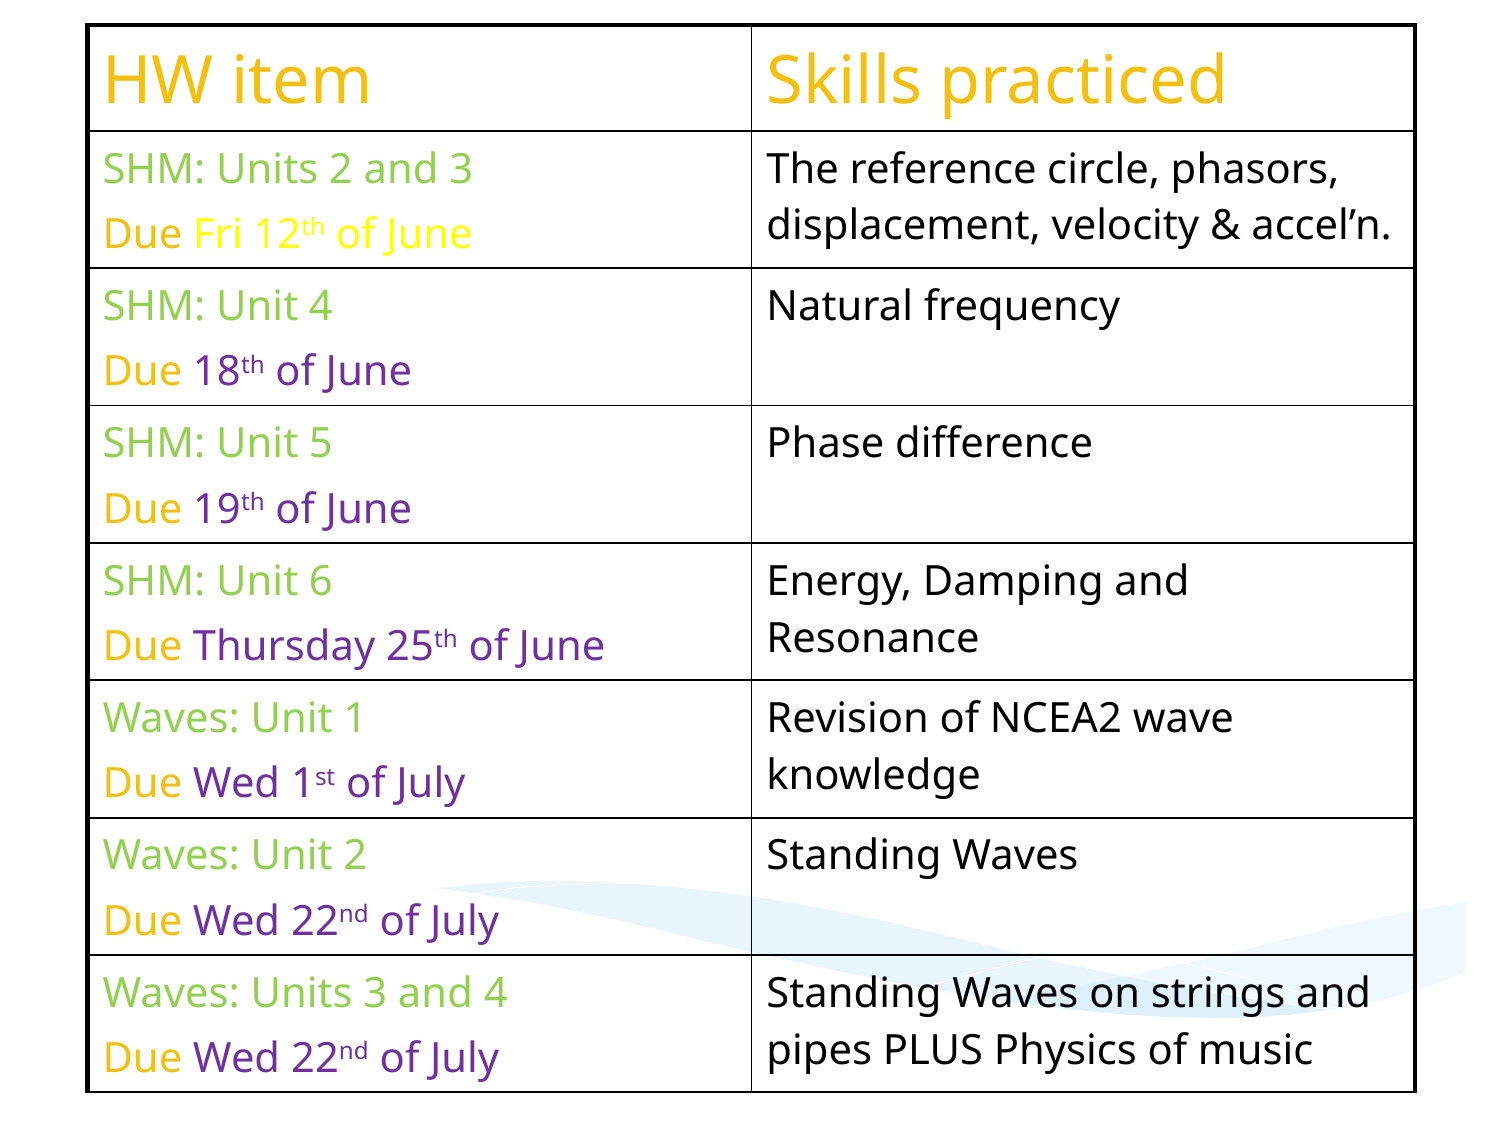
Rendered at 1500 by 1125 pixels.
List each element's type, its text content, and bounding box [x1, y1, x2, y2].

table_cell Standing Waves on strings and pipes PLUS Physics of music [752, 956, 1413, 1091]
table_header HW item [90, 27, 751, 130]
table_cell Waves: Unit 1 Due Wed 1st of July [90, 681, 751, 817]
table_cell SHM: Units 2 and 3 Due Fri 12th of June [90, 132, 751, 267]
table_cell Phase difference [752, 406, 1413, 542]
table_cell Natural frequency [752, 269, 1413, 405]
table_cell Energy, Damping and Resonance [752, 544, 1413, 679]
table_cell SHM: Unit 4 Due 18th of June [90, 269, 751, 405]
table_cell SHM: Unit 5 Due 19th of June [90, 406, 751, 542]
table_cell Standing Waves [752, 819, 1413, 954]
table_cell Waves: Units 3 and 4 Due Wed 22nd of July [90, 956, 751, 1091]
table_header Skills practiced [752, 27, 1413, 130]
table_cell Waves: Unit 2 Due Wed 22nd of July [90, 819, 751, 954]
table_cell SHM: Unit 6 Due Thursday 25th of June [90, 544, 751, 679]
table_cell Revision of NCEA2 wave knowledge [752, 681, 1413, 817]
table_cell The reference circle, phasors, displacement, velocity & accel’n. [752, 132, 1413, 267]
